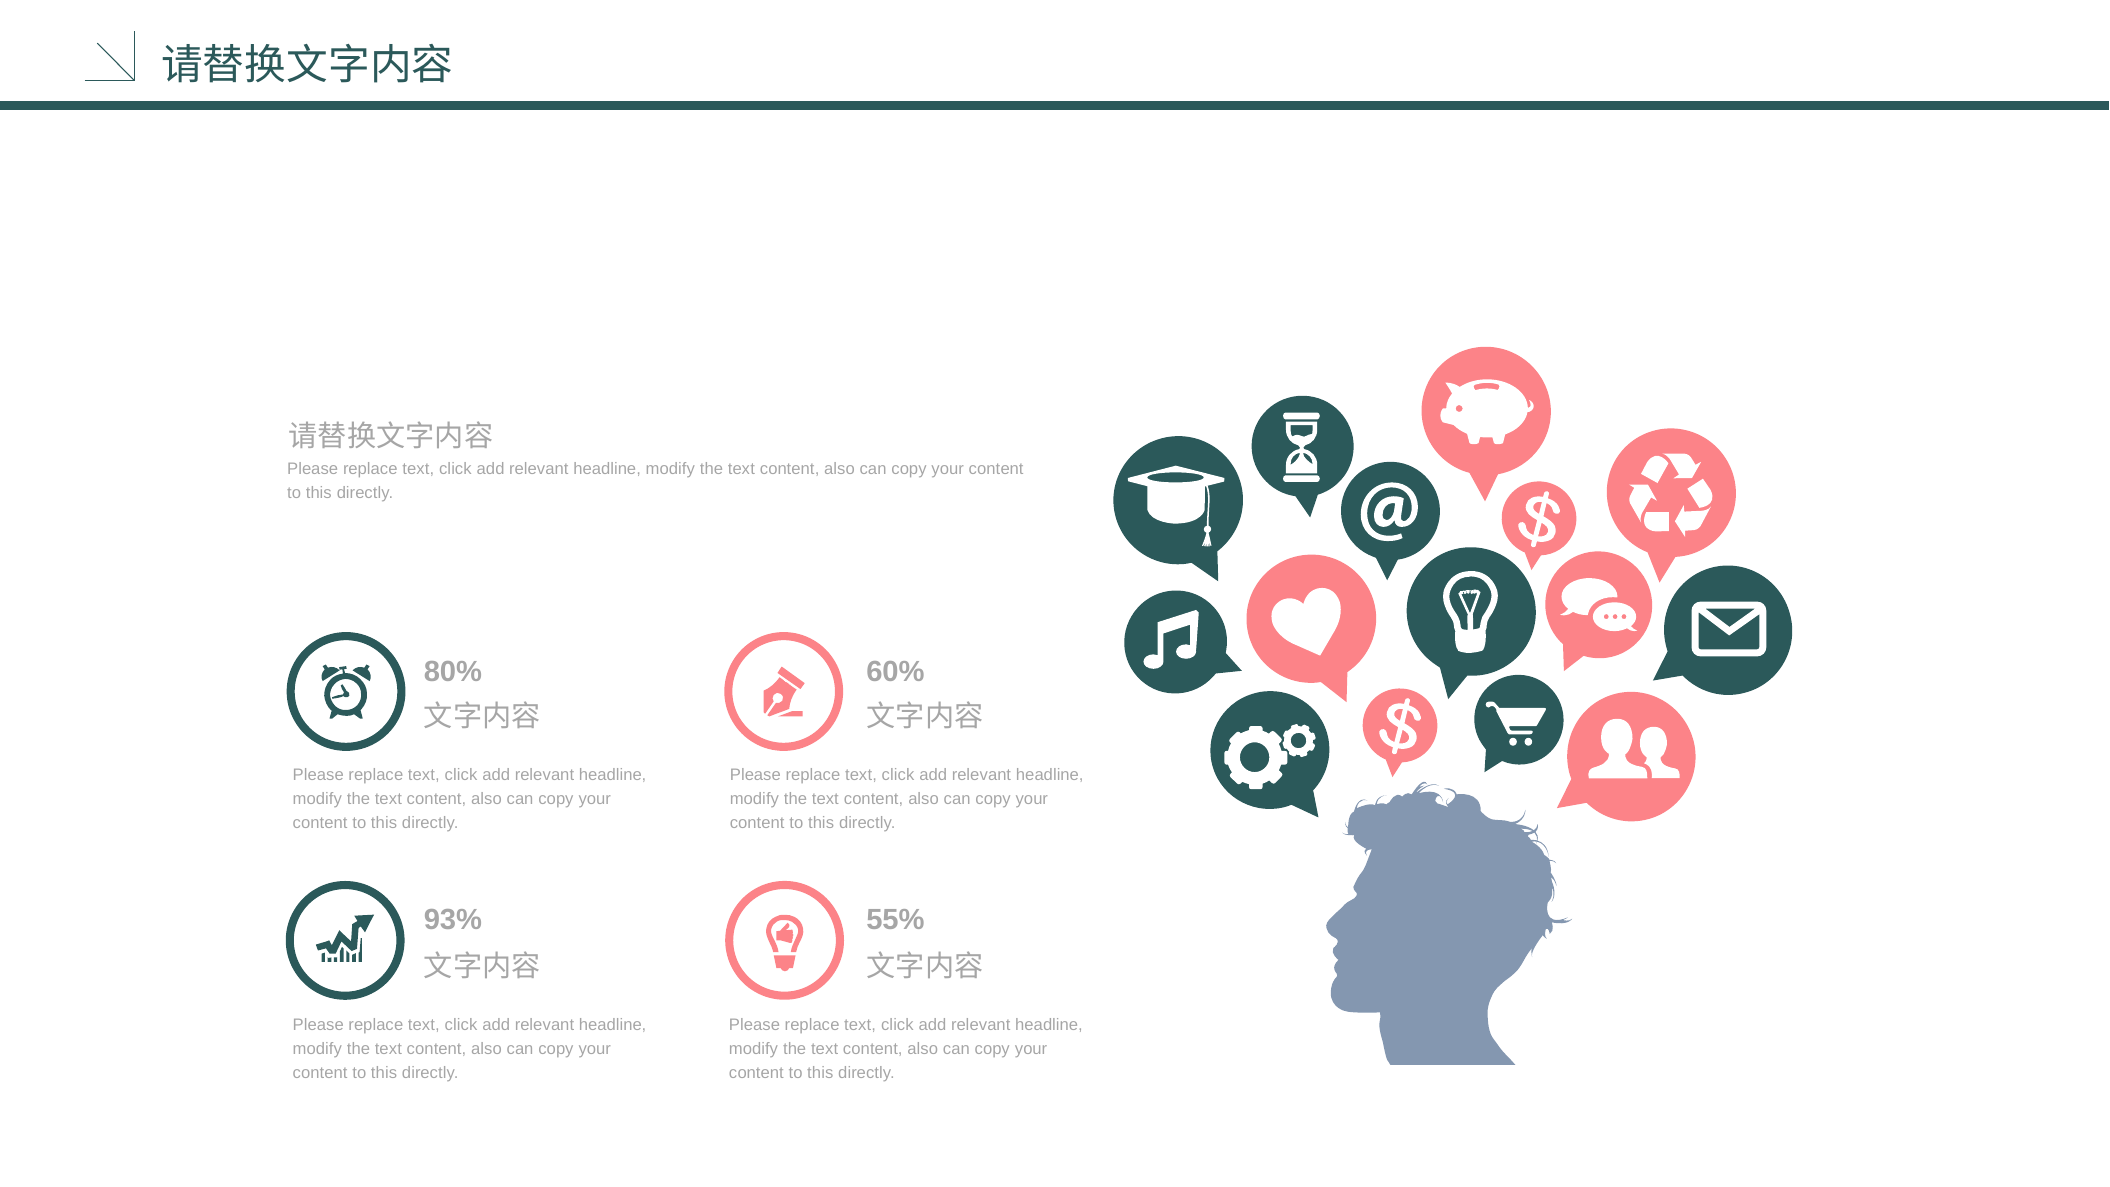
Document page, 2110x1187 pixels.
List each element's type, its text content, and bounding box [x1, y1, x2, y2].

text_box Please replace text, click add relevant headline, modify the text content, also can copy your content to this directly. [278, 1002, 672, 1090]
text_box [315, 914, 375, 954]
text_box [358, 938, 362, 962]
text_box [352, 664, 371, 682]
text_box [339, 946, 344, 962]
text_box 请替换文字内容 [145, 22, 500, 94]
text_box [321, 952, 325, 962]
text_box Please replace text, click add relevant headline, modify the text content, also can copy your content to this directly. [272, 446, 1051, 509]
text_box Please replace text, click add relevant headline, modify the text content, also can copy your content to this directly. [278, 752, 672, 840]
text_box [773, 955, 796, 972]
text_box Please replace text, click add relevant headline, modify the text content, also can copy your content to this directly. [714, 1002, 1108, 1090]
text_box 60% [851, 638, 940, 696]
text_box 文字内容 [409, 932, 556, 990]
text_box 55% [851, 886, 940, 943]
text_box Please replace text, click add relevant headline, modify the text content, also can copy your content to this directly. [715, 752, 1108, 840]
text_box [321, 664, 367, 719]
text_box [285, 631, 407, 752]
text_box 请替换文字内容 [274, 402, 509, 446]
text_box [766, 914, 804, 953]
text_box 93% [408, 886, 498, 943]
text_box [346, 950, 350, 962]
text_box 80% [408, 638, 498, 696]
text_box 文字内容 [409, 682, 556, 740]
text_box 文字内容 [851, 682, 999, 740]
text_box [1108, 338, 1800, 1065]
text_box [763, 666, 805, 717]
text_box [284, 879, 406, 1001]
text_box [723, 631, 845, 752]
text_box 文字内容 [851, 932, 999, 990]
text_box [724, 879, 846, 1001]
